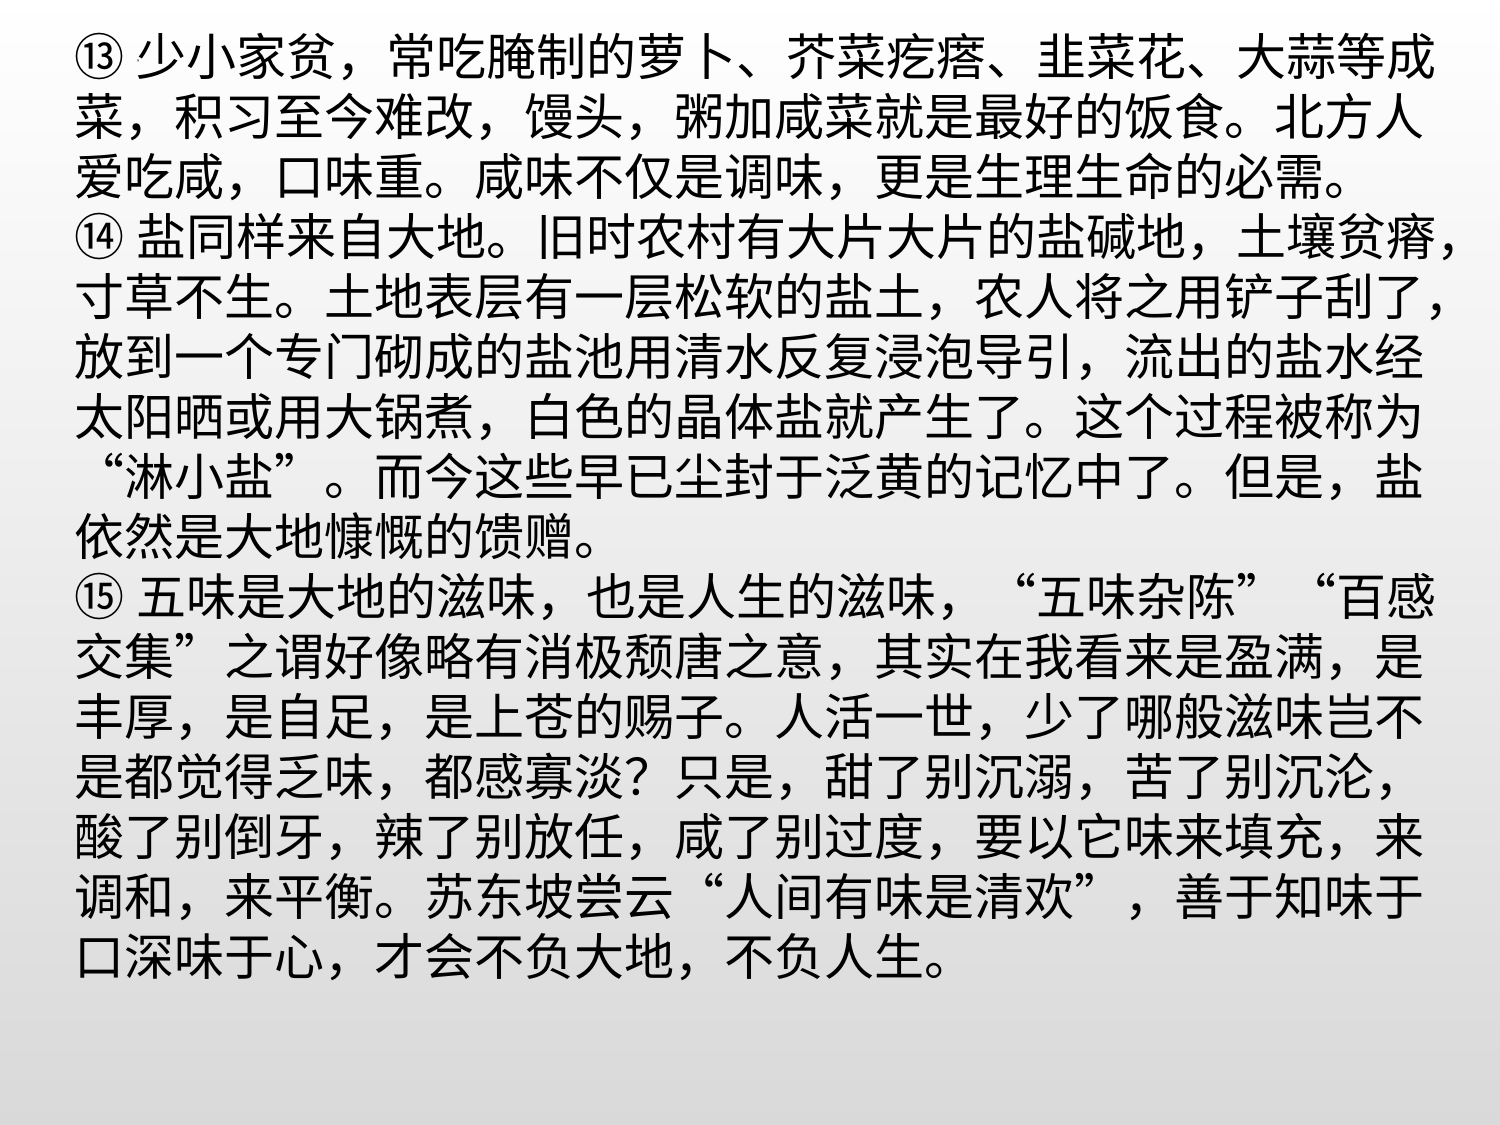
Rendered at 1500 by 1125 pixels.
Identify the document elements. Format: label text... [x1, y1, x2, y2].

text_box ⑬少小家贫，常吃腌制的萝卜、芥菜疙瘩、韭菜花、大蒜等成菜，积习至今难改，馒头，粥加咸菜就是最好的饭食。北方人爱吃咸，口味重。咸味不仅是调味，更是生理生命的必需。 ⑭盐同样来自大地。旧时农村有大片大片的盐碱地，土壤贫瘠，寸草不生。土地表层有一层松软的盐土，农人将之用铲子刮了，放到一个专门砌成的盐池用清水反复浸泡导引，流出的盐水经太阳晒或用大锅煮，白色的晶体盐就产生了。这个过程被称为“淋小盐”。而今这些早已尘封于泛黄的记忆中了。但是，盐依然是大地慷慨的馈赠。 ⑮五味是大地的滋味，也是人生的滋味，“五味杂陈”“百感交集”之谓好像略有消极颓唐之意，其实在我看来是盈满，是丰厚，是自足，是上苍的赐子。人活一世，少了哪般滋味岂不是都觉得乏味，都感寡淡？只是，甜了别沉溺，苦了别沉沦，酸了别倒牙，辣了别放任，咸了别过度，要以它味来填充，来调和，来平衡。苏东坡尝云“人间有味是清欢”，善于知味于口深味于心，才会不负大地，不负人生。 [59, 18, 1469, 993]
